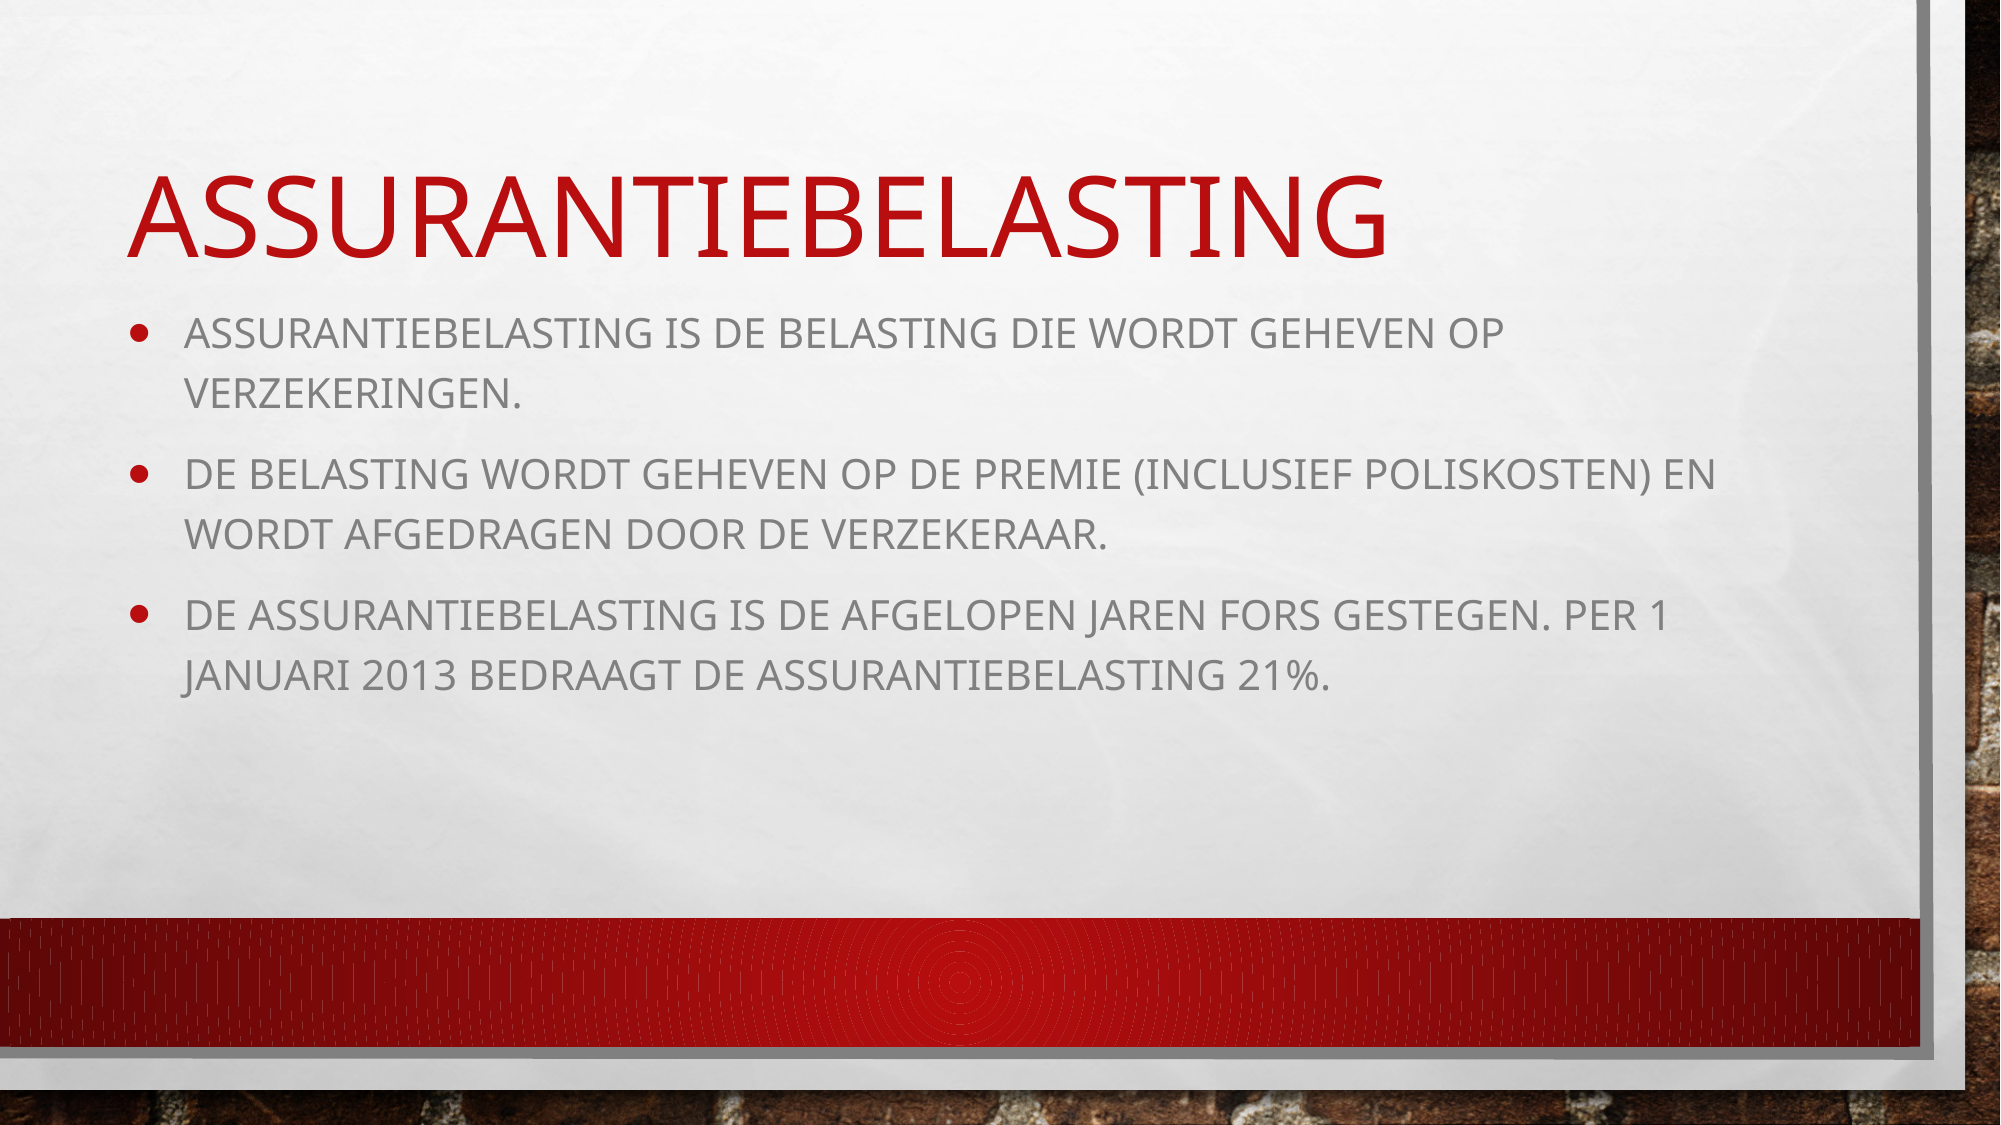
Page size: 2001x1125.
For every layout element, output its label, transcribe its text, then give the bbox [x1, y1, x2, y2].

picture [0, 0, 2000, 1125]
title assurantiebelasting [112, 112, 1818, 289]
list Assurantiebelasting is de belasting die wordt geheven op verzekeringen. De belasting wordt geheven op de premie (inclusief poliskosten) en wordt afgedragen door de verzekeraar. De assurantiebelasting is de afgelopen jaren fors gestegen. Per 1 januari 2013 bedraagt de assurantiebelasting 21%. [112, 289, 1818, 883]
